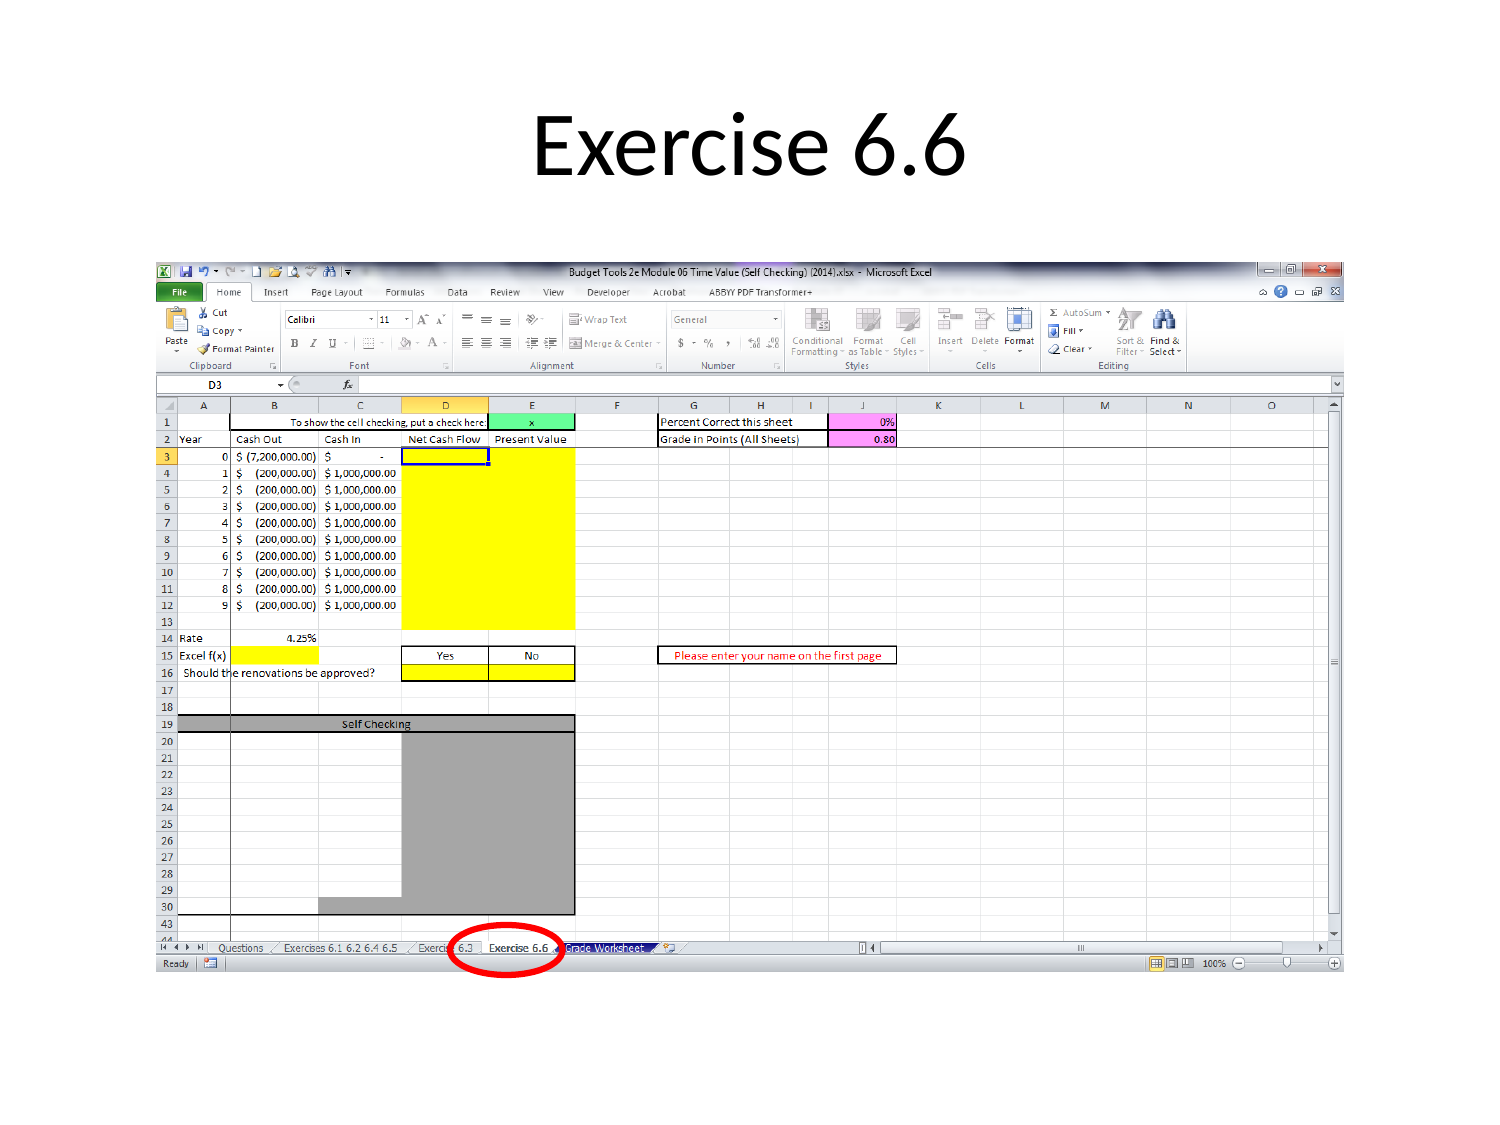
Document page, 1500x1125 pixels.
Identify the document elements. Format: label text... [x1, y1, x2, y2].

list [155, 262, 1345, 972]
title Exercise 6.6 [75, 45, 1425, 233]
